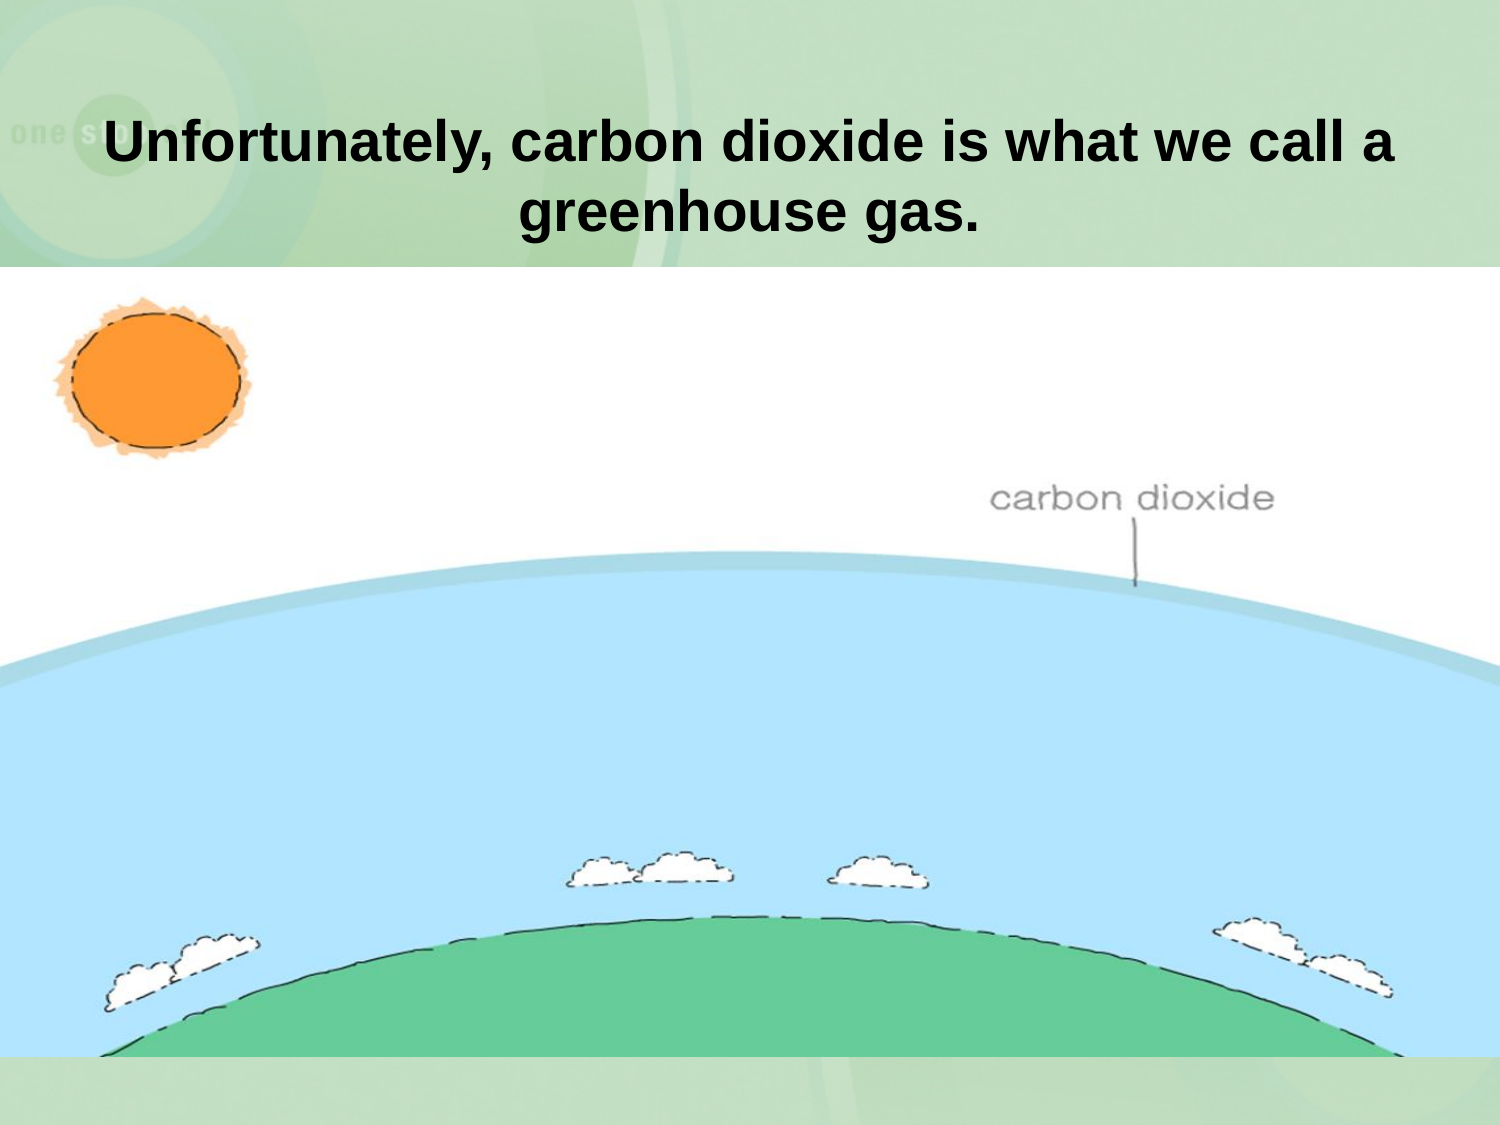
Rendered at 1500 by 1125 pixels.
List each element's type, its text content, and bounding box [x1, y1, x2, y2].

title Unfortunately, carbon dioxide is what we call a greenhouse gas. [75, 79, 1425, 265]
picture [0, 0, 1500, 1125]
